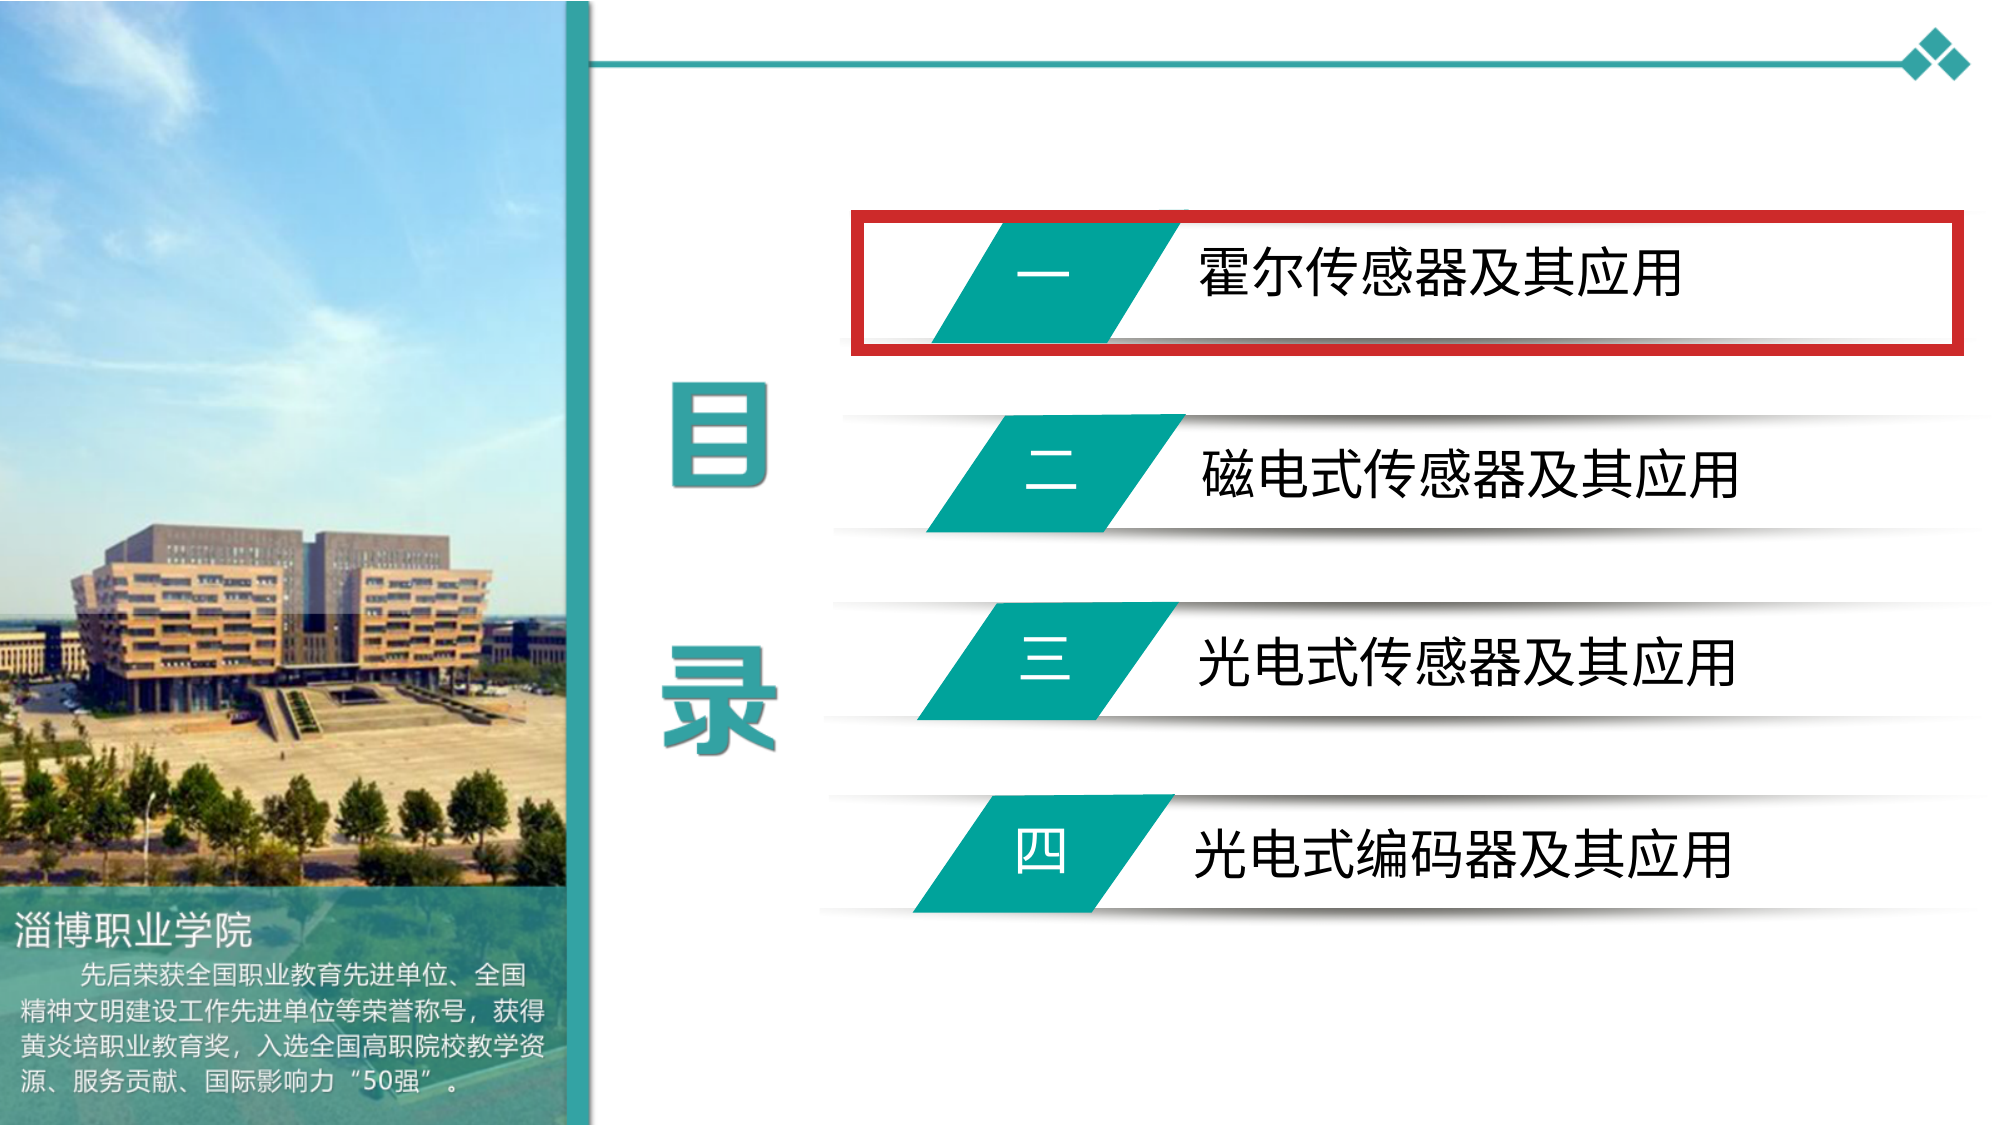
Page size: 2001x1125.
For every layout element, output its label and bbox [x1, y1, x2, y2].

text_box [833, 414, 1992, 547]
text_box [823, 601, 1992, 734]
text_box [839, 209, 1986, 359]
picture [0, 1, 1999, 1125]
text_box [819, 794, 1988, 927]
